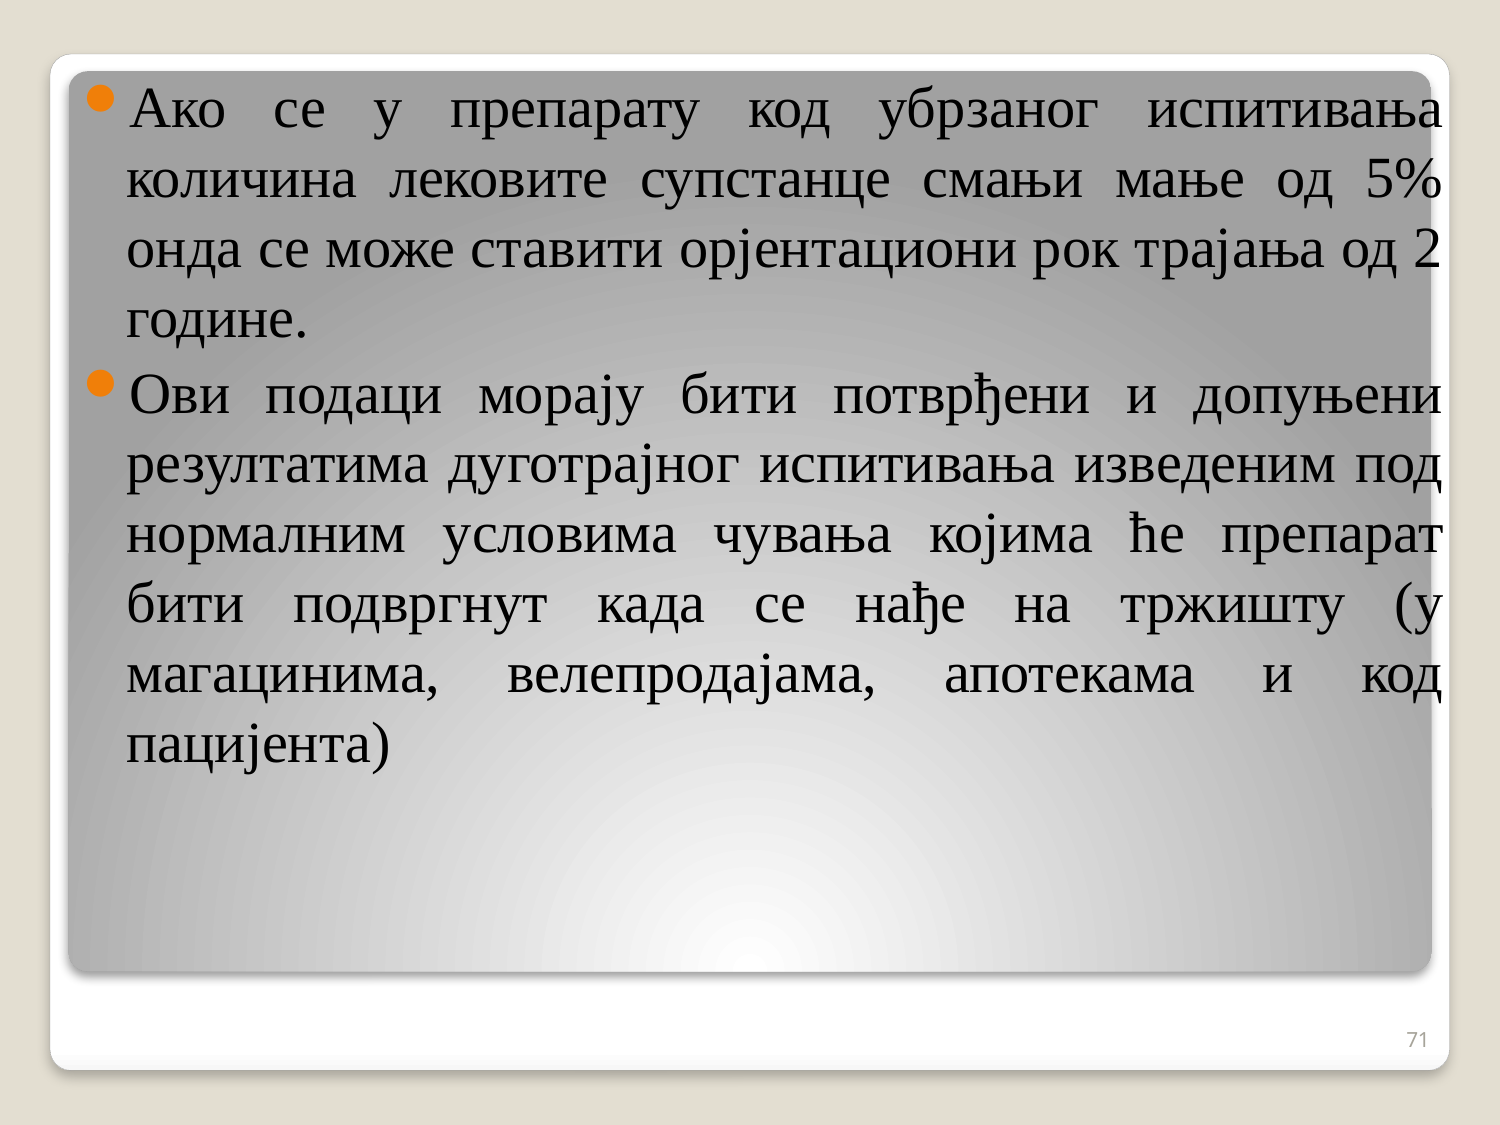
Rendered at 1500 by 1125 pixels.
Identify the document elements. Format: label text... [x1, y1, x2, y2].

slide_number 71 [1369, 1002, 1445, 1063]
list Ако се у препарату код убрзаног испитивања количина лековите супстанце смањи мање од 5% онда се може ставити орјентациони рок трајања од 2 године. Ови подаци морају бити потврђени и допуњени резултатима дуготрајног испитивања изведеним под нормалним условима чувања којима ће препарат бити подвргнут када се нађе на тржишту (у магацинима, велепродајама, апотекама и код пацијента) [53, 54, 1459, 1071]
